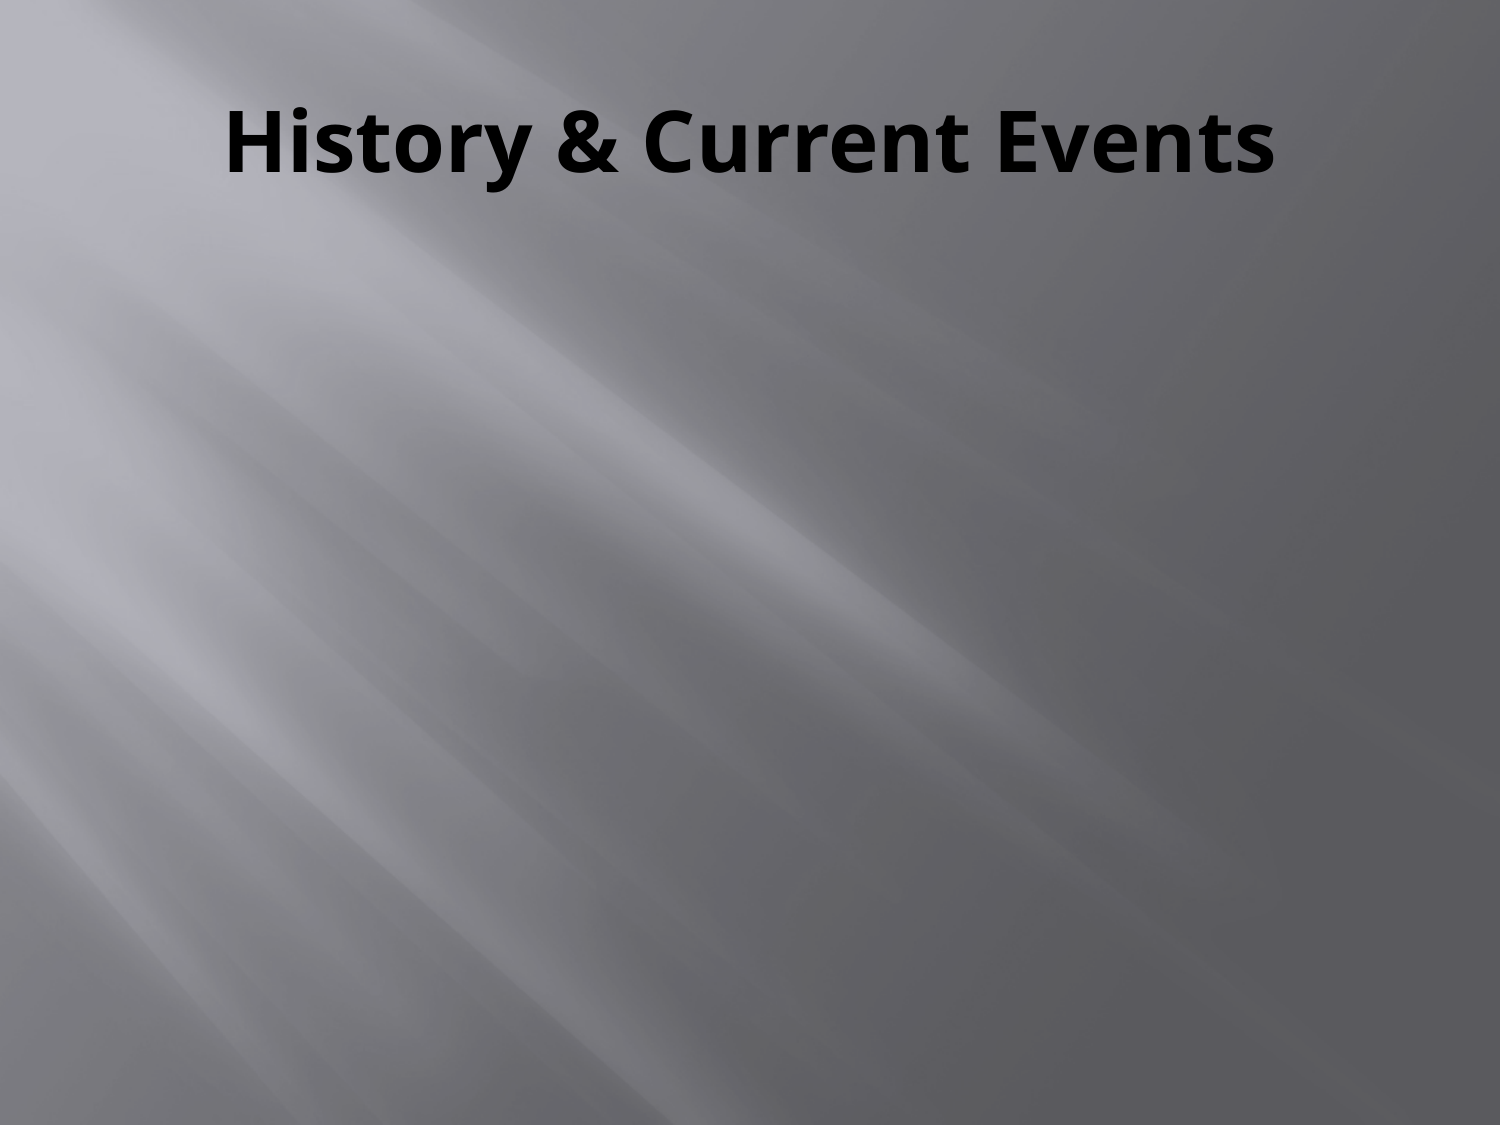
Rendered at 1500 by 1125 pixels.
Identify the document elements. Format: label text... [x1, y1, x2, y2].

title History & Current Events [75, 45, 1425, 233]
